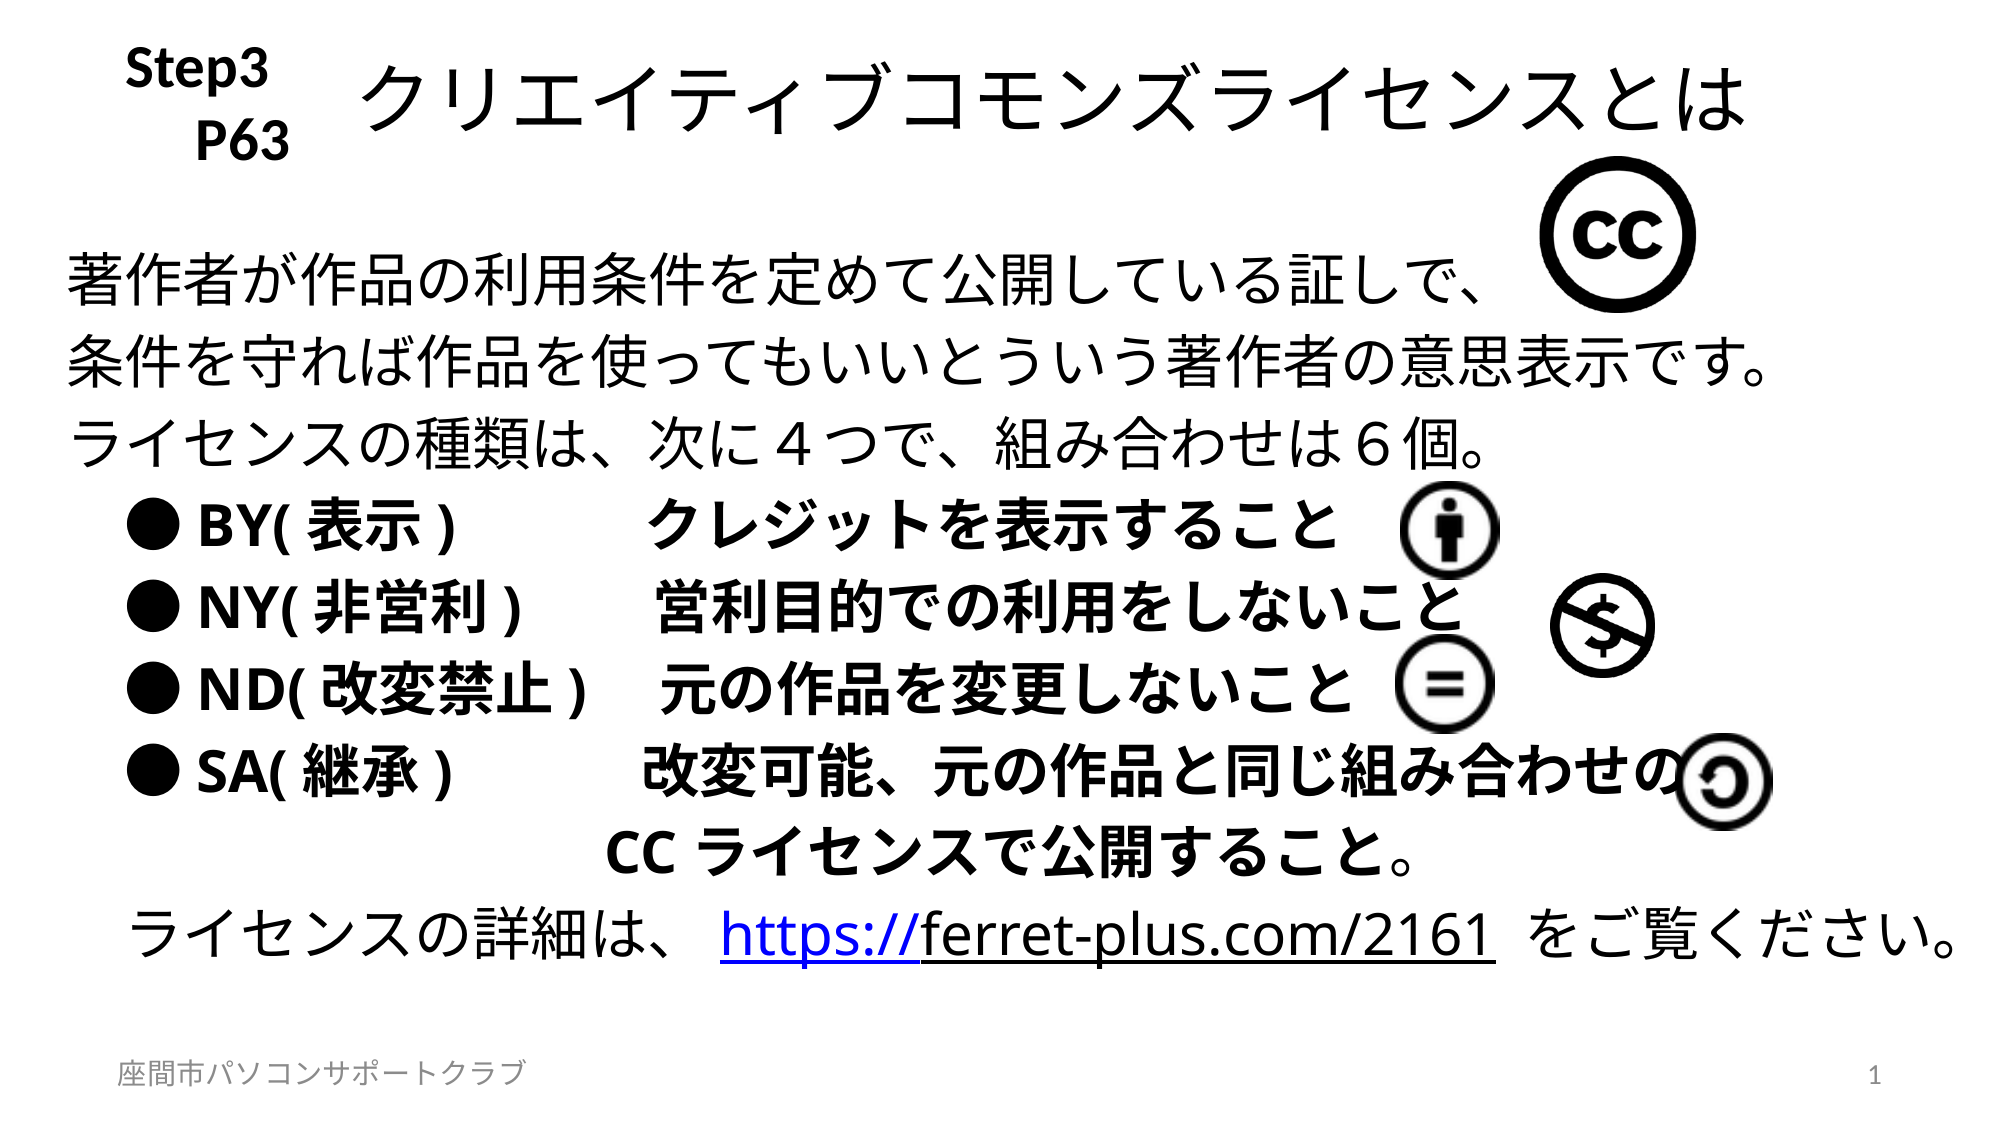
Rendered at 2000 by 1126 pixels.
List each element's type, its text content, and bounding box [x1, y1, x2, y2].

picture [1513, 156, 1722, 313]
title クリエイティブコモンズライセンスとは [362, 34, 1773, 162]
picture [1400, 480, 1501, 581]
slide_number 座間市パソコンサポートクラブ [99, 1042, 567, 1103]
slide_number 1 [1433, 1042, 1900, 1103]
picture [1395, 634, 1495, 734]
picture [1675, 733, 1773, 831]
picture [1550, 573, 1655, 678]
subtitle 著作者が作品の利用条件を定めて公開している証しで、 条件を守れば作品を使ってもいいとういう著作者の意思表示です。 ライセンスの種類は、次に４つで、組み合わせは６個。 ●BY(表示) クレジットを表示すること ●NY(非営利) 営利目的での利用をしないこと ●ND(改変禁止) 元の作品を変更しないこと ●SA(継承) 改変可能、元の作品と同じ組み合わせの CCライセンスで公開すること。 ライセンスの詳細は、https://ferret-plus.com/2161 をご覧ください。 [48, 234, 1974, 1030]
text_box Step3 P63 [125, 22, 362, 173]
